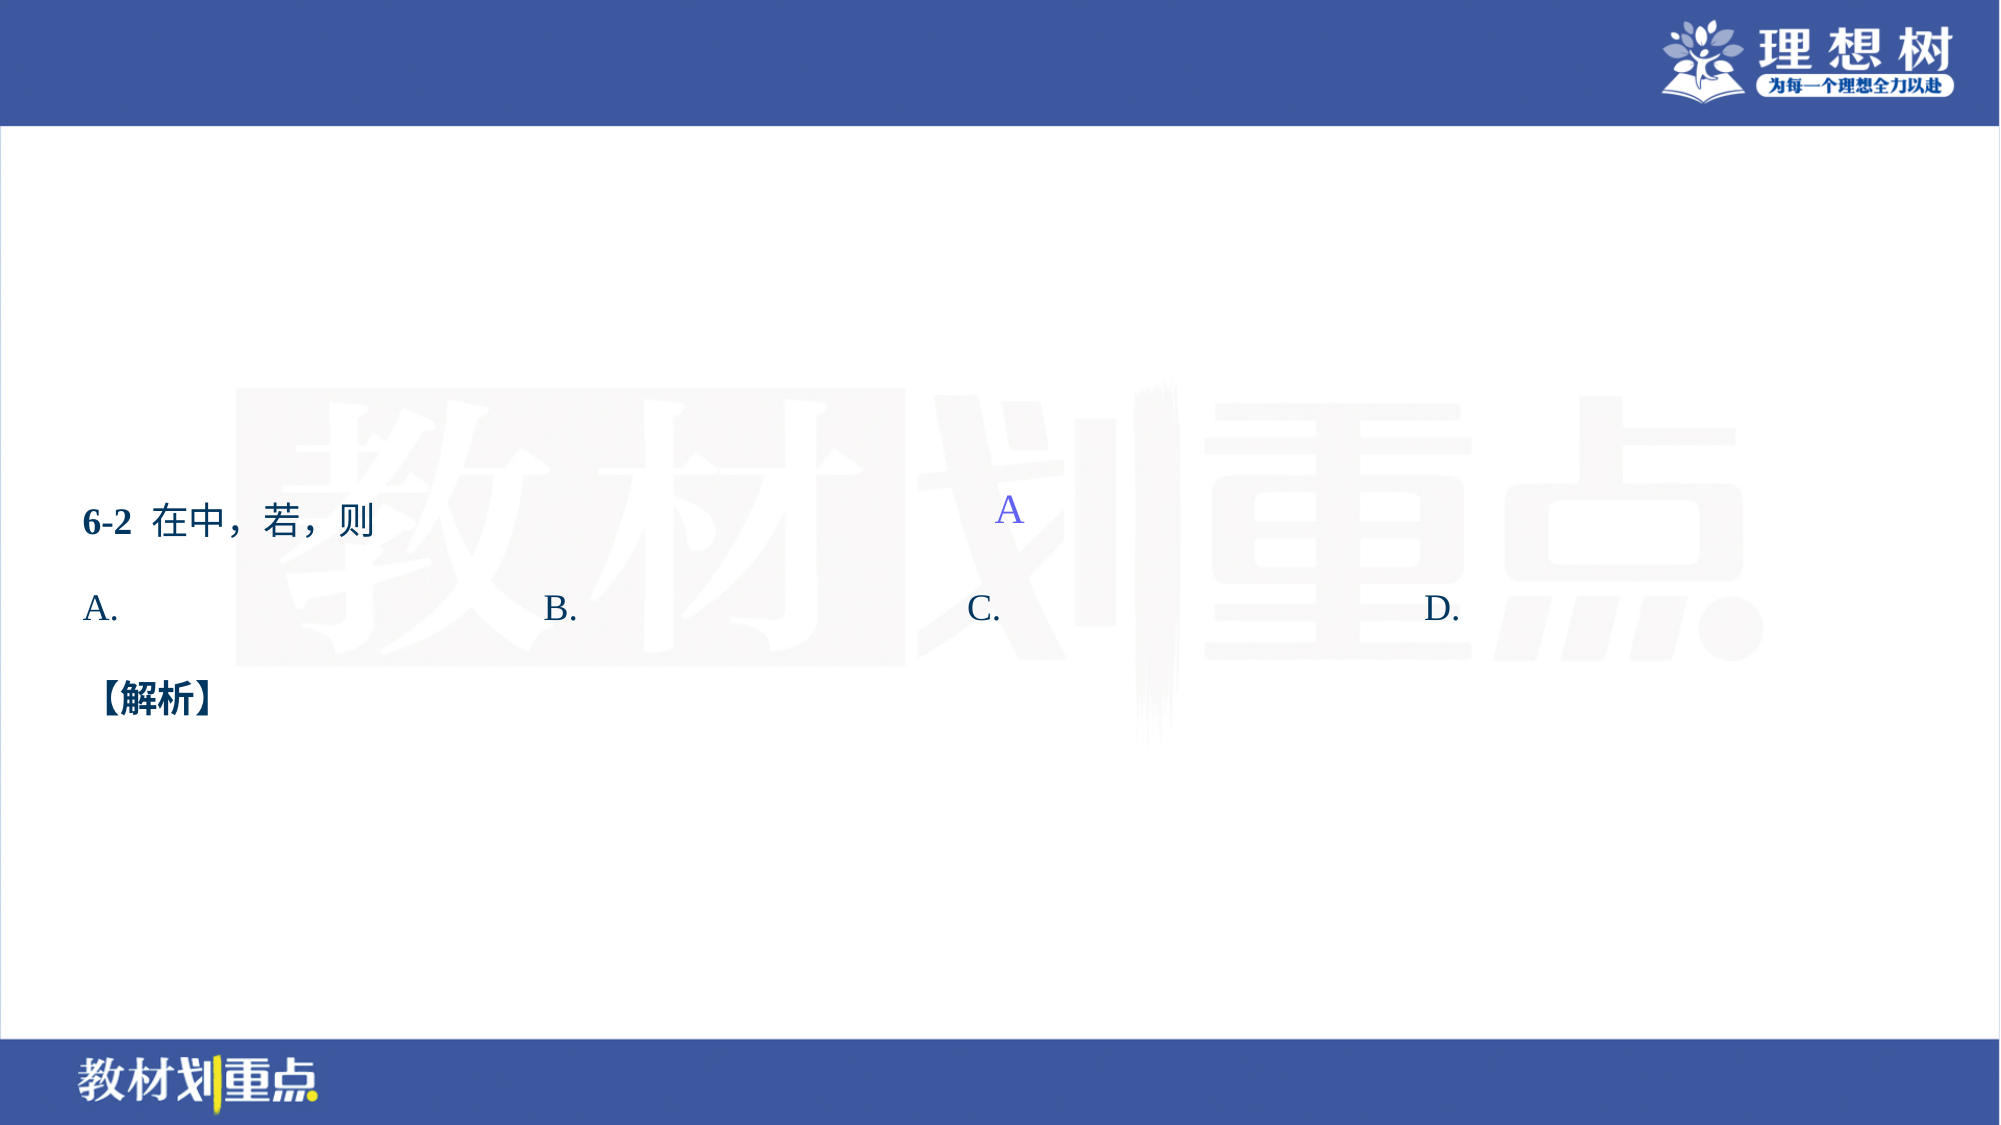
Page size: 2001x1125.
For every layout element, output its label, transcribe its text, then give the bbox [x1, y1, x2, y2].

text_box A [979, 479, 1040, 530]
picture [0, 0, 2000, 1125]
